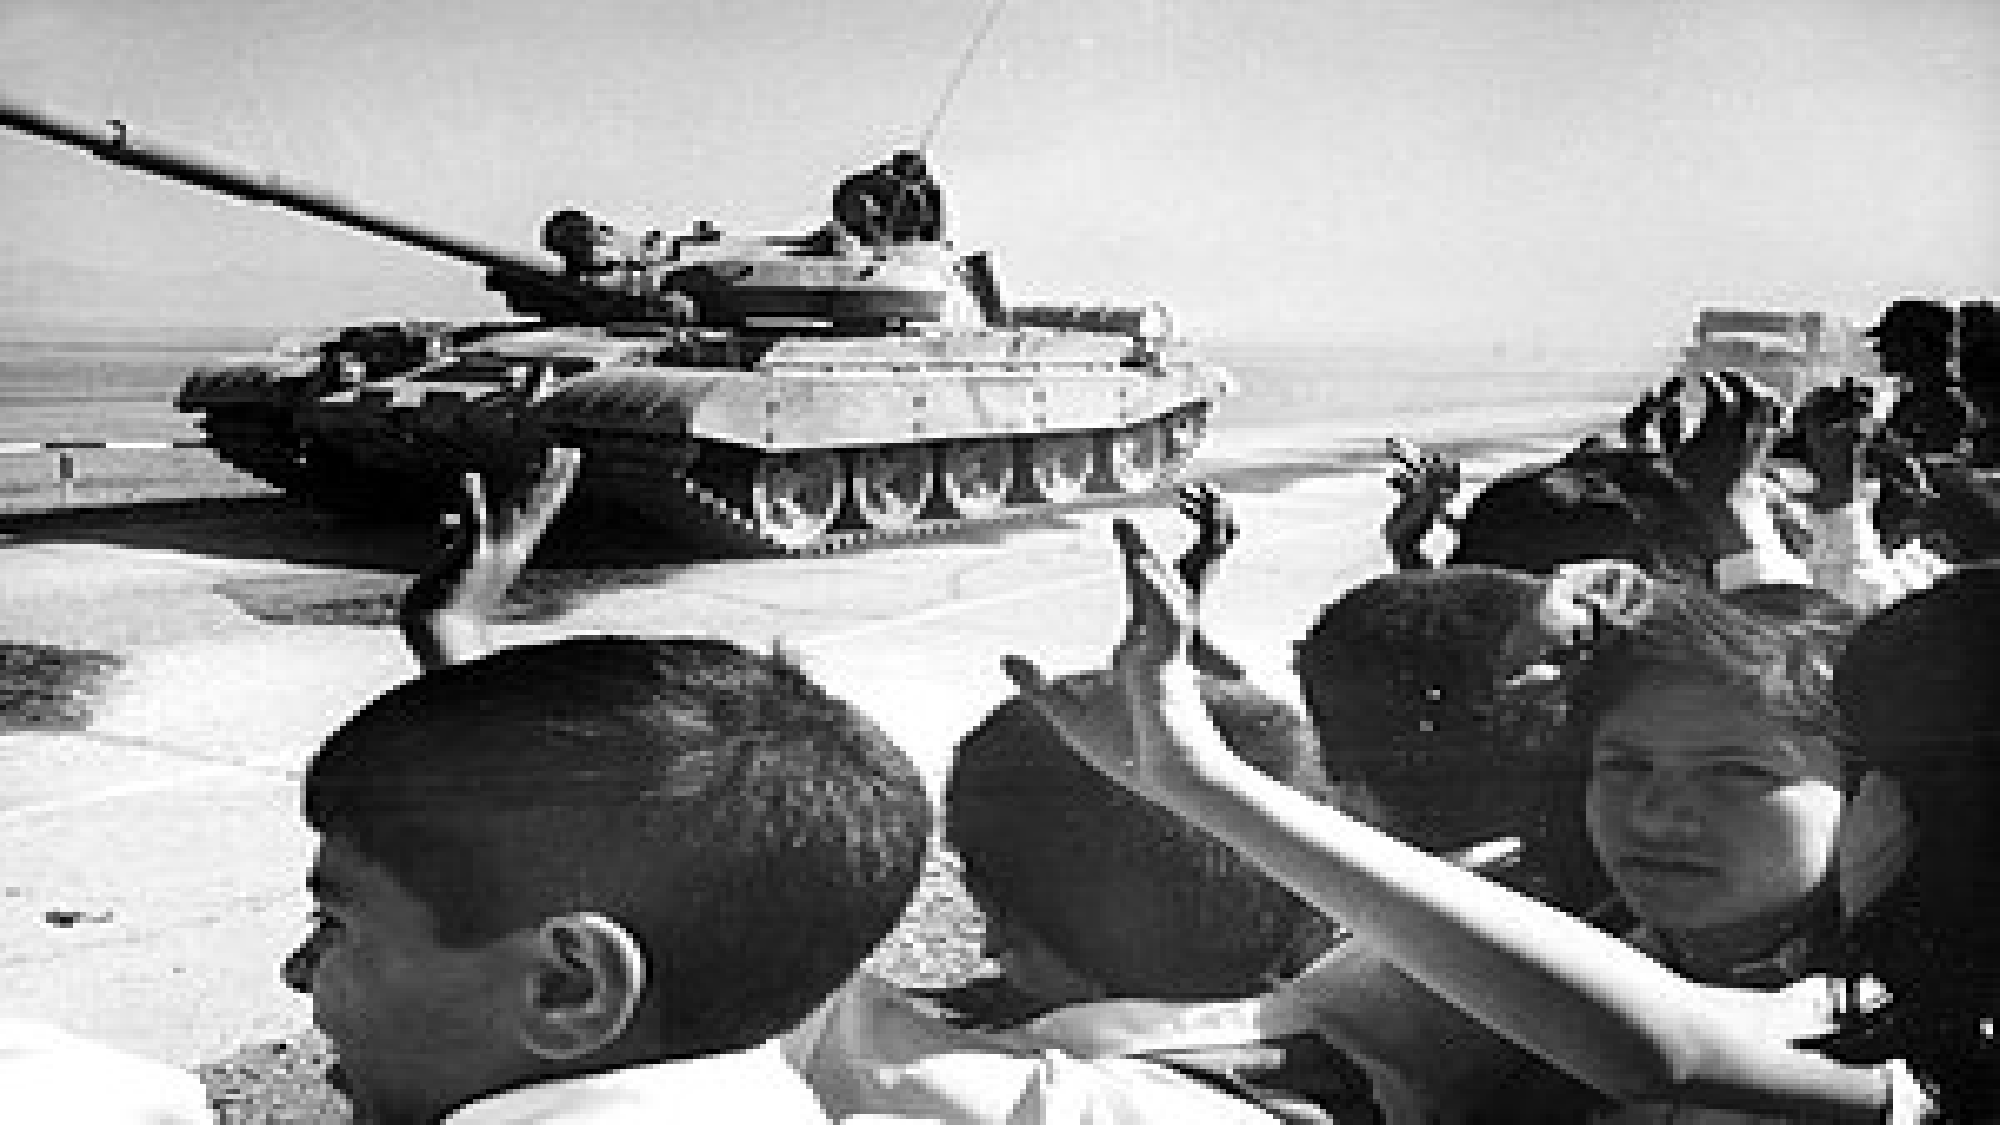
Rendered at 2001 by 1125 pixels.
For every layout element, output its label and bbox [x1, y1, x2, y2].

list [0, 0, 2000, 1125]
